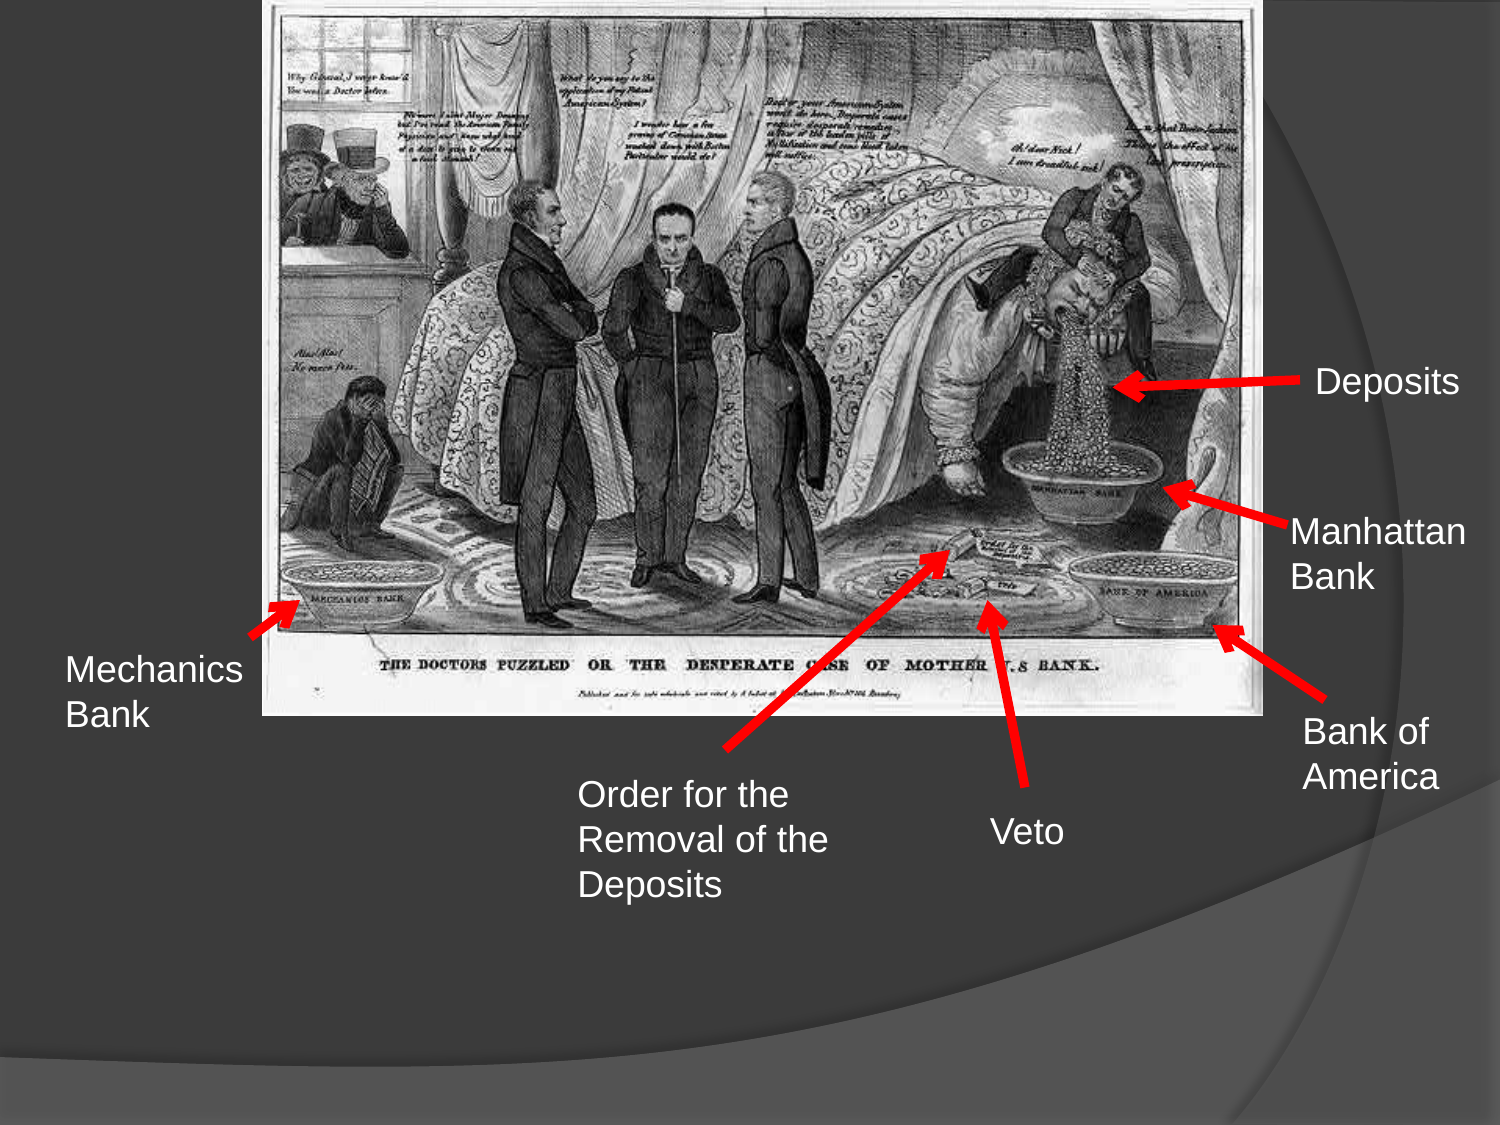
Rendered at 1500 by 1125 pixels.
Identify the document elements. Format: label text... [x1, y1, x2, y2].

text_box Deposits [1299, 349, 1500, 410]
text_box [1212, 624, 1326, 701]
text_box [912, 674, 1101, 713]
picture [262, 0, 1263, 716]
text_box Mechanics Bank [49, 637, 263, 743]
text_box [1112, 379, 1301, 388]
text_box Order for the Removal of the Deposits [562, 762, 900, 913]
text_box Manhattan Bank [1274, 499, 1500, 605]
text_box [249, 599, 301, 638]
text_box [724, 549, 951, 751]
text_box Veto [974, 799, 1200, 860]
text_box Bank of America [1287, 699, 1475, 805]
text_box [1162, 487, 1288, 526]
